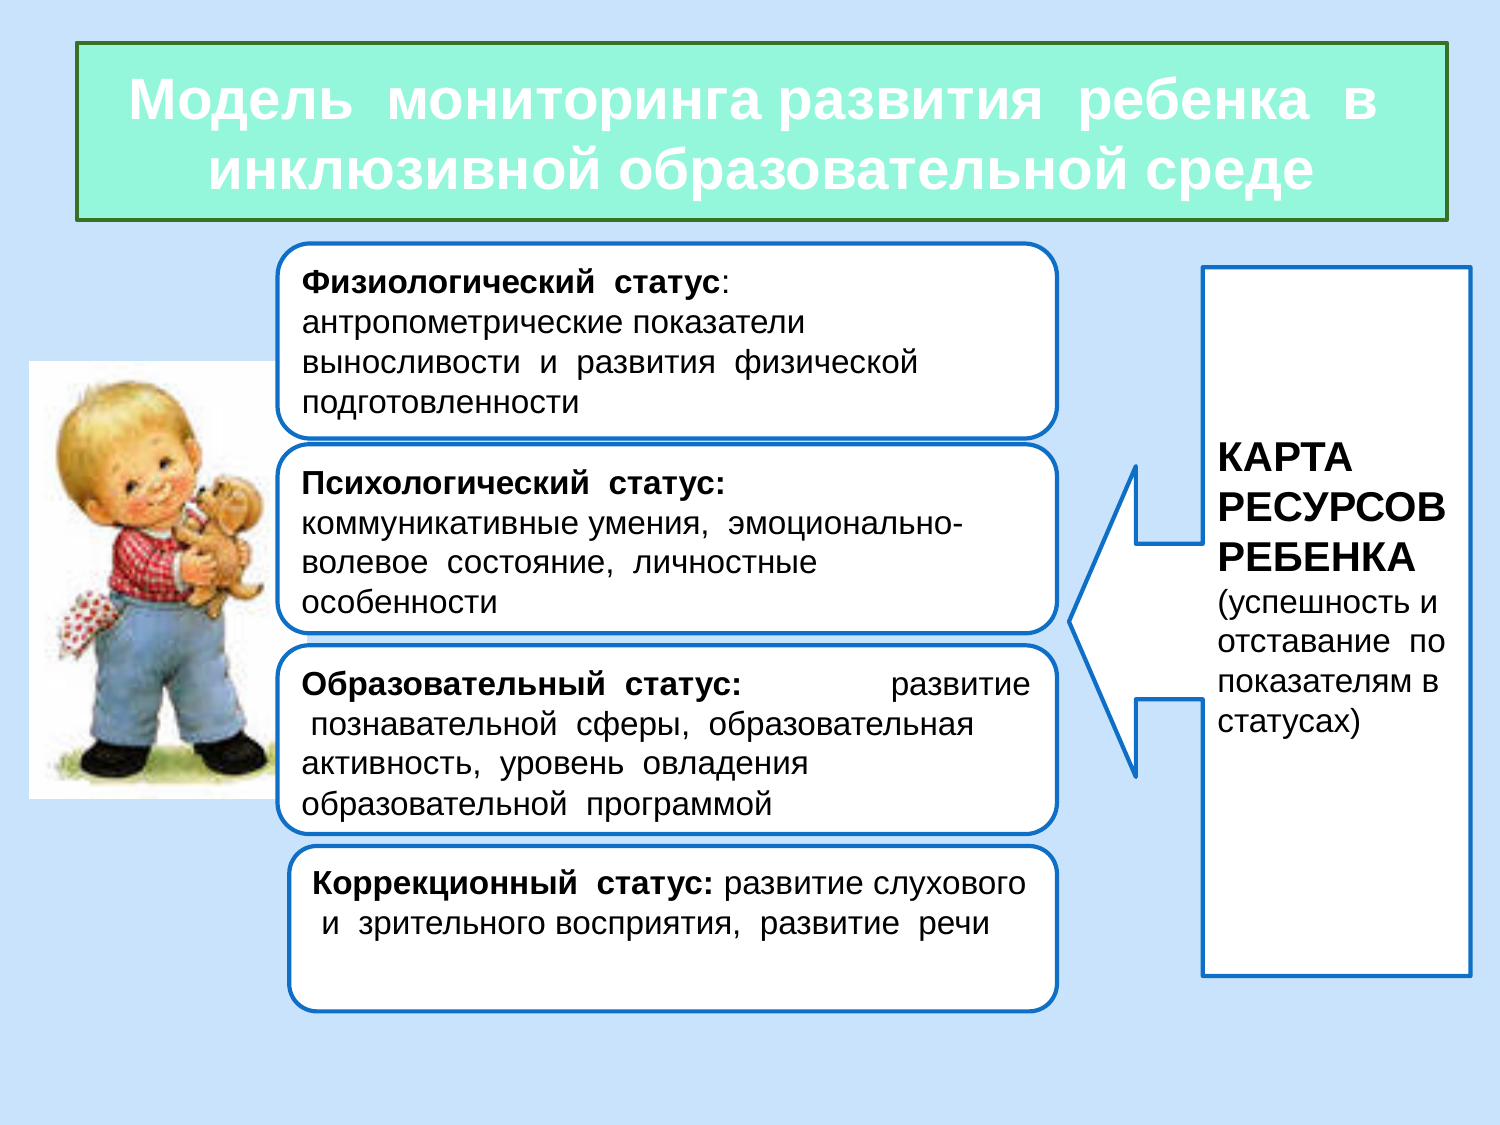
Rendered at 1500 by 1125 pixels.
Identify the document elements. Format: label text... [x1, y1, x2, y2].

text_box КАРТА РЕСУРСОВ РЕБЕНКА (успешность и отставание по показателям в статусах) [1067, 265, 1473, 979]
text_box Образовательный статус: развитие познавательной сферы, образовательная активность, уровень овладения образовательной программой [275, 643, 1060, 837]
text_box Коррекционный статус: развитие слухового и зрительного восприятия, развитие речи [287, 843, 1060, 1014]
text_box Психологический статус: коммуникативные умения, эмоционально-волевое состояние, личностные особенности [312, 442, 1060, 636]
text_box Модель мониторинга развития ребенка в инклюзивной образовательной среде [75, 41, 1449, 222]
picture [29, 361, 308, 799]
text_box Физиологический статус: антропометрические показатели выносливости и развития физической подготовленности [275, 241, 1060, 441]
